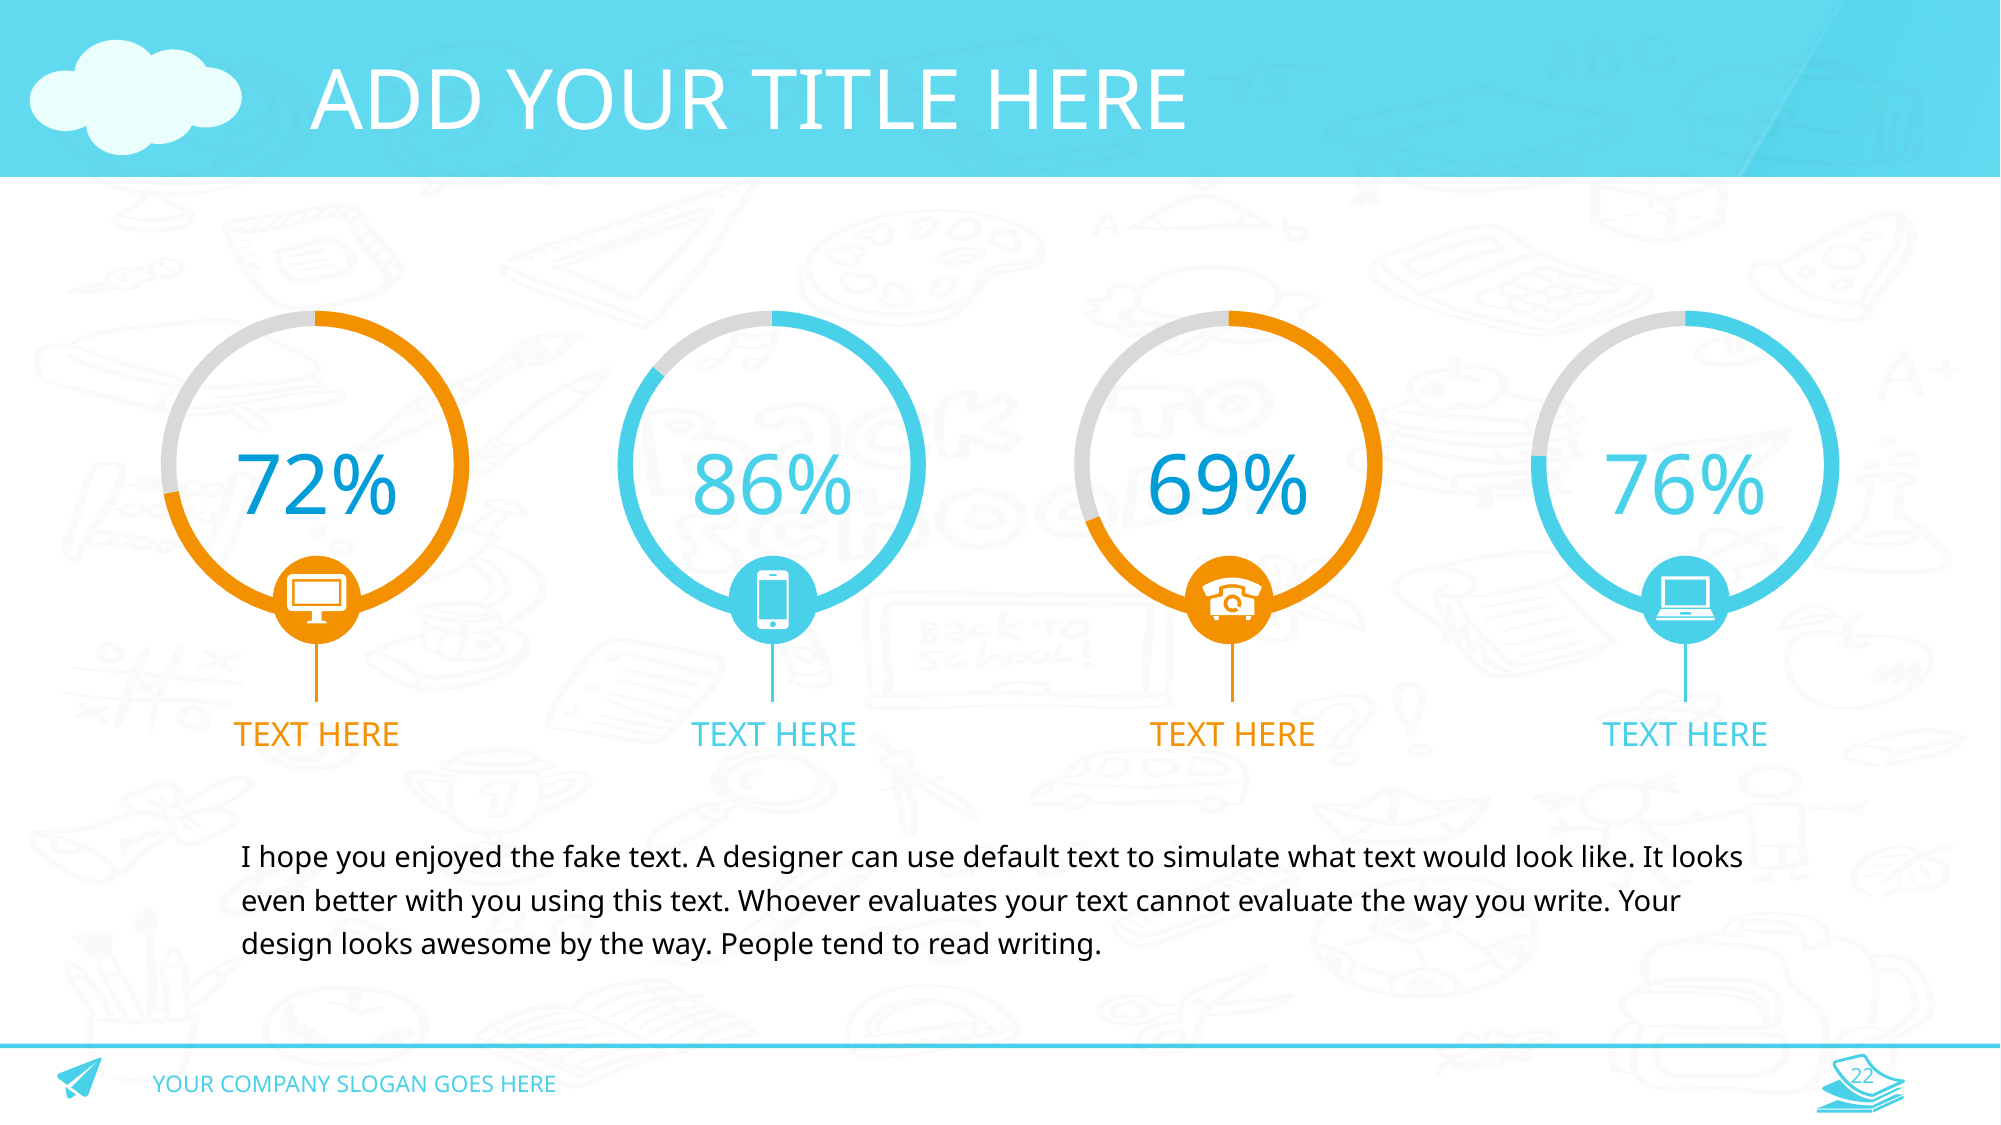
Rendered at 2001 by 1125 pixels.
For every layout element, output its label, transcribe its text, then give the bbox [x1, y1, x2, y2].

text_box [1042, 279, 1414, 651]
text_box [586, 279, 957, 651]
text_box TEXT HERE [1587, 705, 1784, 761]
picture [0, 0, 2001, 1125]
text_box I hope you enjoyed the fake text. A designer can use default text to simulate what text would look like. It looks even better with you using this text. Whoever evaluates your text cannot evaluate the way you write. Your design looks awesome by the way. People tend to read writing. [226, 822, 1777, 969]
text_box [1499, 279, 1871, 651]
text_box TEXT HERE [676, 705, 872, 761]
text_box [129, 279, 501, 651]
text_box TEXT HERE [1135, 705, 1331, 761]
text_box TEXT HERE [218, 705, 415, 761]
title ADD YOUR TITLE HERE [295, 28, 1863, 177]
footer YOUR COMPANY SLOGAN GOES HERE [137, 1053, 813, 1113]
